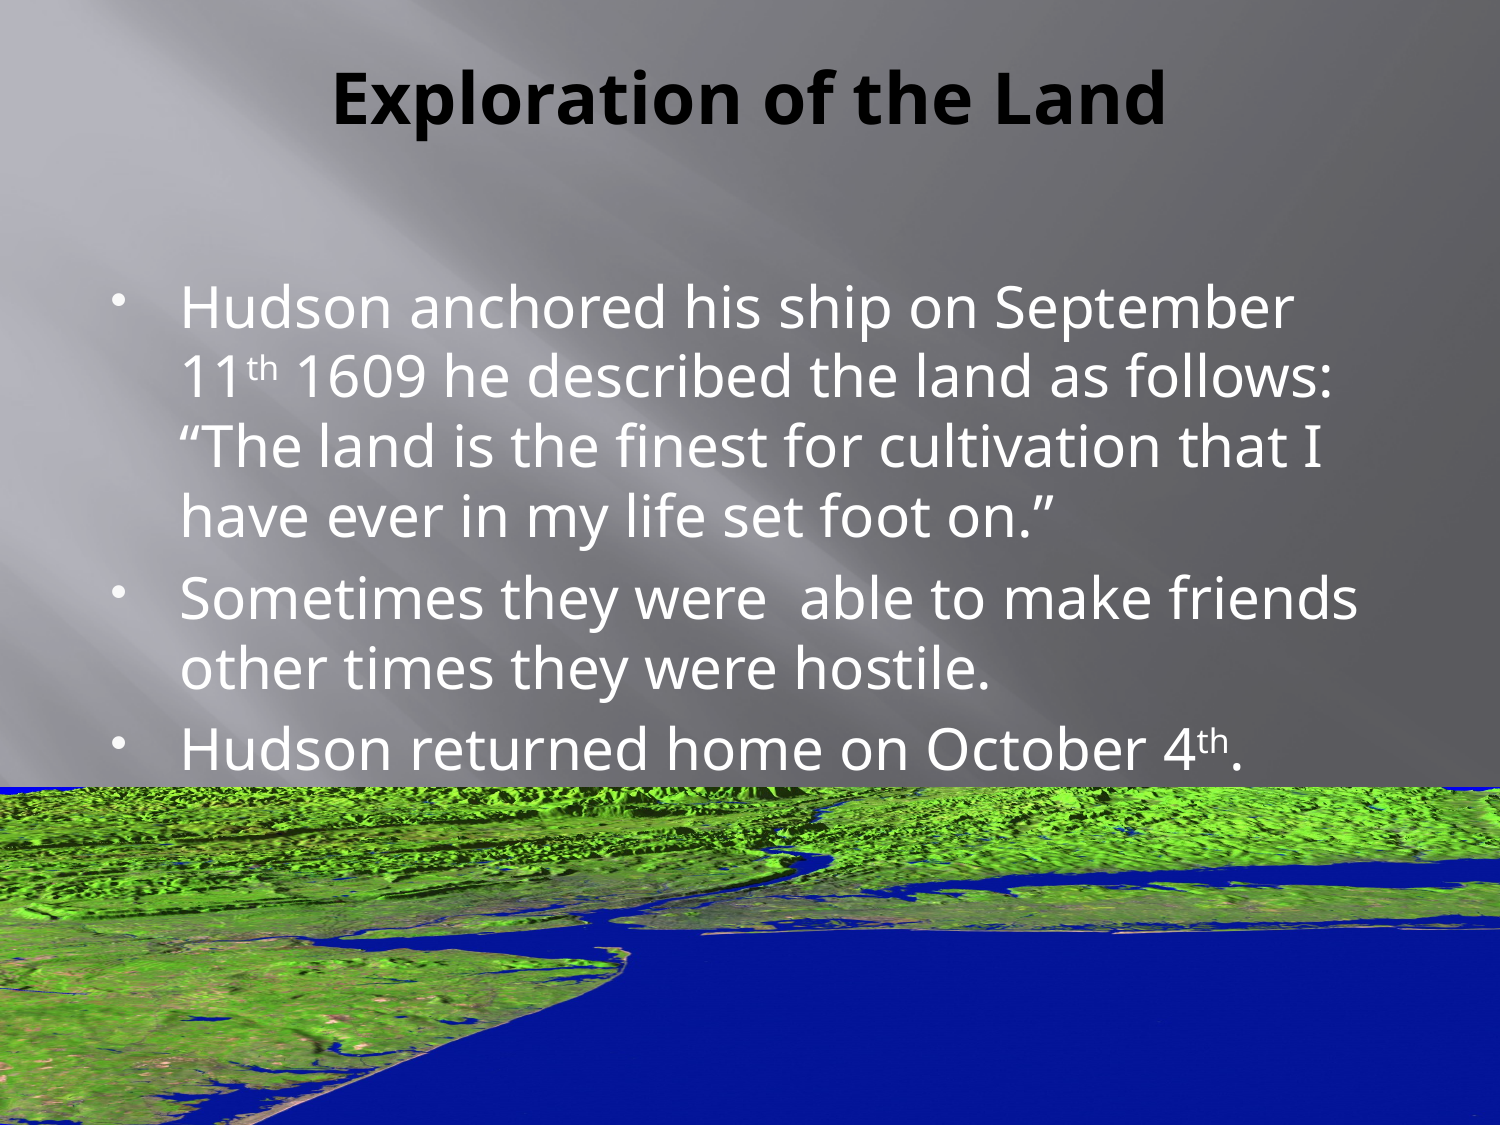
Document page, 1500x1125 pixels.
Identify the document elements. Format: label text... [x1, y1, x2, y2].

picture [0, 787, 1500, 1125]
list Hudson anchored his ship on September 11th 1609 he described the land as follows: “The land is the finest for cultivation that I have ever in my life set foot on.” Sometimes they were able to make friends other times they were hostile. Hudson returned home on October 4th. [75, 262, 1425, 787]
title Exploration of the Land [75, 45, 1425, 233]
